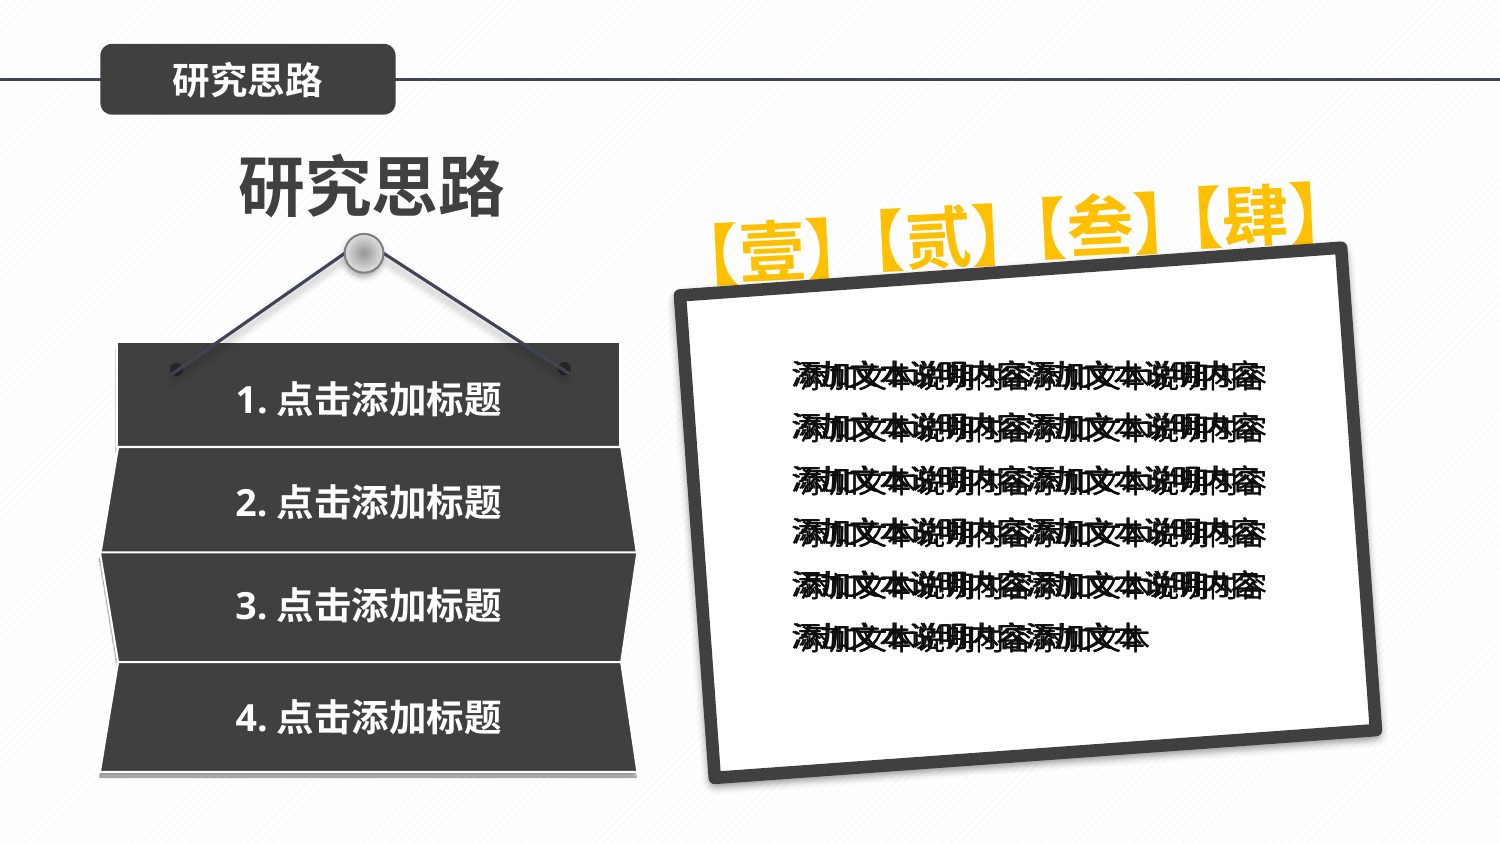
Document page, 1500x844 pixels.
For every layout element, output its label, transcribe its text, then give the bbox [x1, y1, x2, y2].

text_box 研究思路 [98, 87, 398, 117]
text_box 【叁】 [983, 175, 1143, 271]
text_box 【肆】 [1138, 161, 1376, 259]
text_box [99, 747, 638, 772]
text_box 3.点击添加标题 [115, 574, 622, 635]
text_box 添加文本说明内容添加文本说明内容添加文本说明内容添加文本说明内容添加文本说明内容添加文本说明内容添加文本说明内容添加文本说明内容添加文本说明内容添加文本说明内容添加文本说明内容添加文本 [785, 334, 1284, 664]
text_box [168, 233, 572, 378]
text_box 添加文本说明内容添加文本说明内容添加文本说明内容添加文本说明内容添加文本说明内容添加文本说明内容添加文本说明内容添加文本说明内容添加文本说明内容添加文本说明内容添加文本说明内容添加文本 [778, 331, 1278, 661]
text_box [114, 662, 625, 686]
text_box 研究思路 [98, 41, 398, 78]
text_box 研究思路 [131, 136, 612, 232]
text_box 【贰】 [820, 186, 987, 282]
text_box [100, 446, 637, 552]
text_box 【壹】 [655, 200, 825, 304]
text_box [116, 341, 621, 447]
text_box 1.点击添加标题 [179, 385, 558, 429]
text_box 4.点击添加标题 [100, 686, 637, 747]
text_box 2.点击添加标题 [157, 471, 580, 532]
text_box [679, 247, 1376, 778]
text_box [99, 552, 638, 662]
